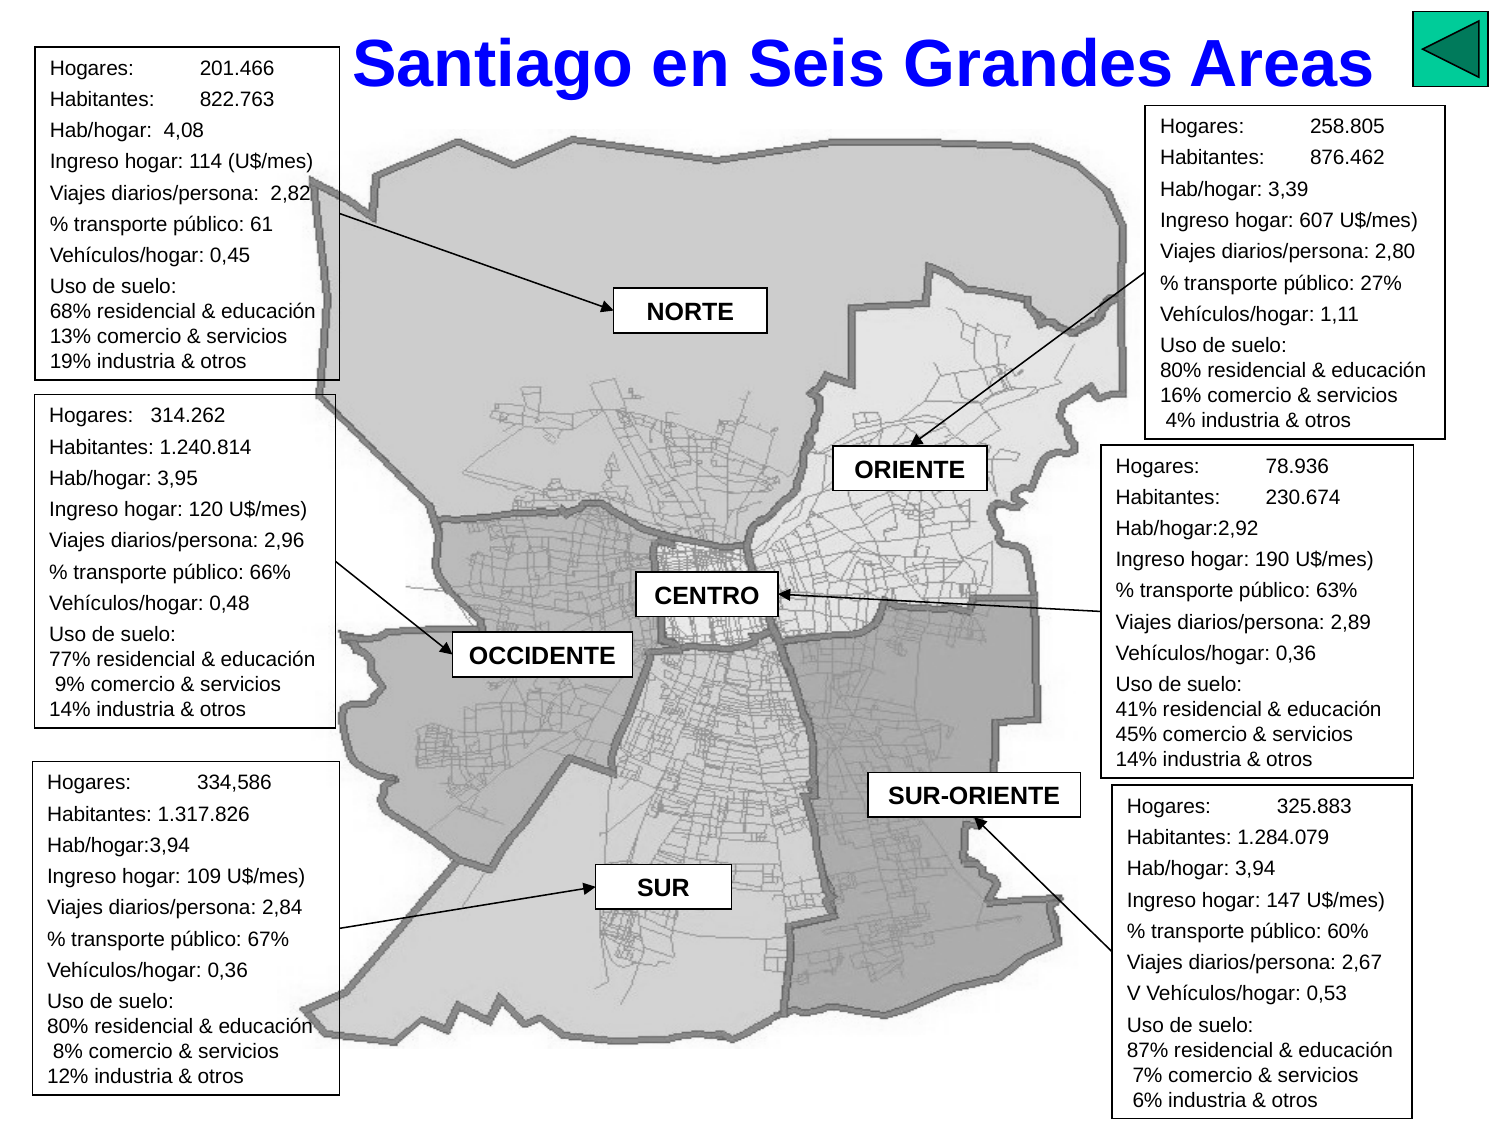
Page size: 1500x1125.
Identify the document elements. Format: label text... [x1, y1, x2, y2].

text_box Santiago en Seis Grandes Areas [310, 0, 1418, 45]
text_box [1413, 11, 1489, 87]
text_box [32, 46, 1468, 1123]
